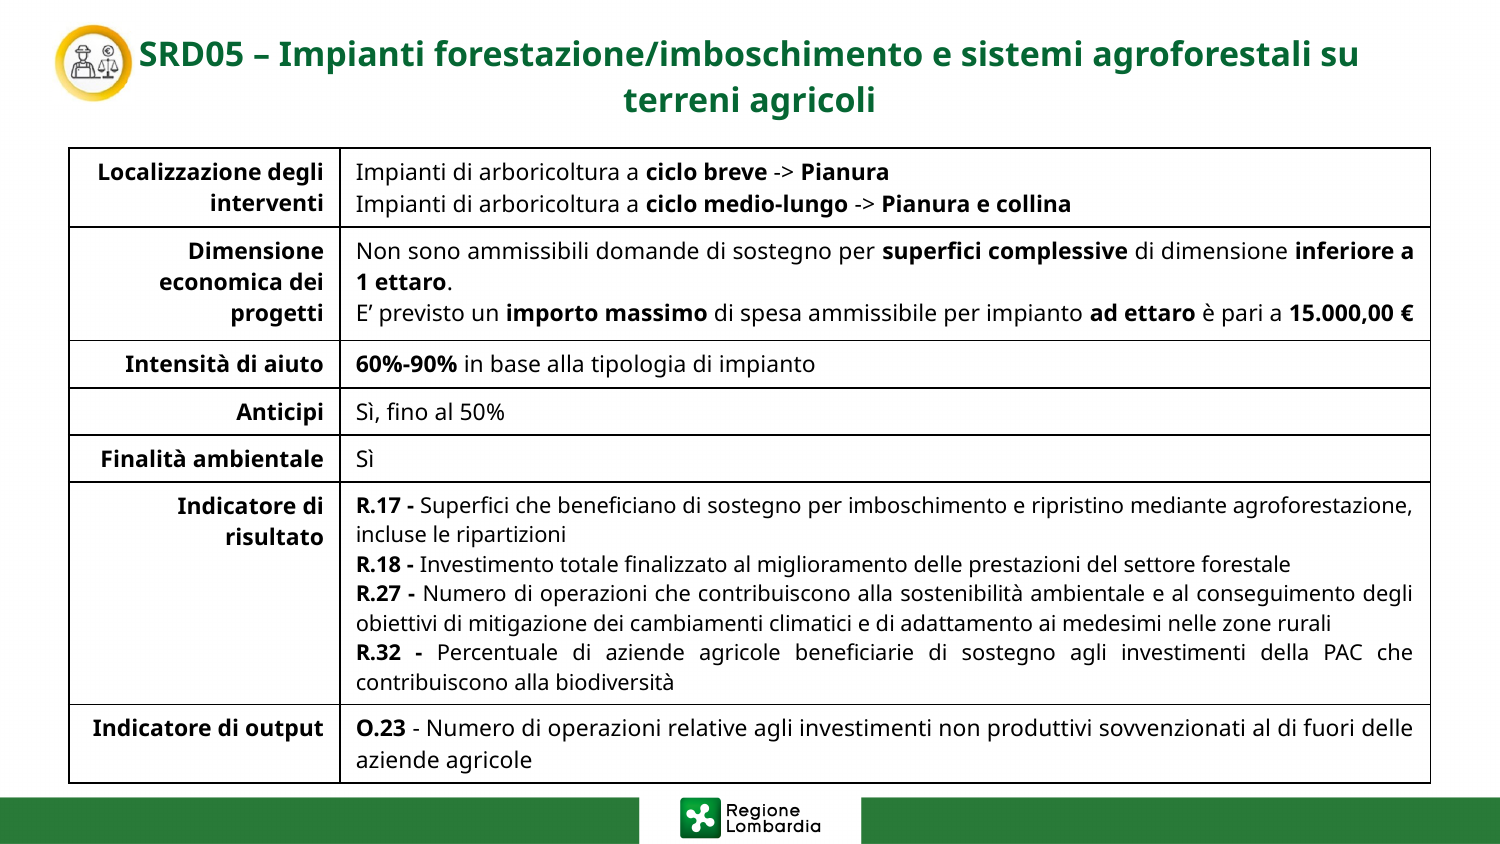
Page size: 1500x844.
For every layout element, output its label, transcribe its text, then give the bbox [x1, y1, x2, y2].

table_cell Anticipi [70, 389, 339, 434]
table_header Localizzazione degli interventi [70, 149, 339, 226]
table_cell 60%-90% in base alla tipologia di impianto [341, 341, 1430, 387]
text_box SRD05 – Impianti forestazione/imboschimento e sistemi agroforestali su terreni agricoli [112, 22, 1388, 131]
table_cell Finalità ambientale [70, 436, 339, 481]
table_header Impianti di arboricoltura a ciclo breve -> Pianura Impianti di arboricoltura a ciclo medio-lungo -> Pianura e collina [341, 149, 1430, 226]
table_cell Non sono ammissibili domande di sostegno per superfici complessive di dimensione inferiore a 1 ettaro. E’ previsto un importo massimo di spesa ammissibile per impianto ad ettaro è pari a 15.000,00 € [341, 228, 1430, 340]
picture [0, 0, 1500, 844]
table_cell Sì [341, 436, 1430, 481]
table_cell Sì, fino al 50% [341, 389, 1430, 434]
table_cell Dimensione economica dei progetti [70, 228, 339, 340]
table_cell O.23 - Numero di operazioni relative agli investimenti non produttivi sovvenzionati al di fuori delle aziende agricole [341, 705, 1430, 782]
table_cell Indicatore di risultato [70, 483, 339, 704]
table_cell Indicatore di output [70, 705, 339, 782]
table_cell R.17 - Superfici che beneficiano di sostegno per imboschimento e ripristino mediante agroforestazione, incluse le ripartizioni R.18 - Investimento totale finalizzato al miglioramento delle prestazioni del settore forestale R.27 - Numero di operazioni che contribuiscono alla sostenibilità ambientale e al conseguimento degli obiettivi di mitigazione dei cambiamenti climatici e di adattamento ai medesimi nelle zone rurali R.32 - Percentuale di aziende agricole beneficiarie di sostegno agli investimenti della PAC che contribuiscono alla biodiversità [341, 483, 1430, 704]
table_cell Intensità di aiuto [70, 341, 339, 387]
